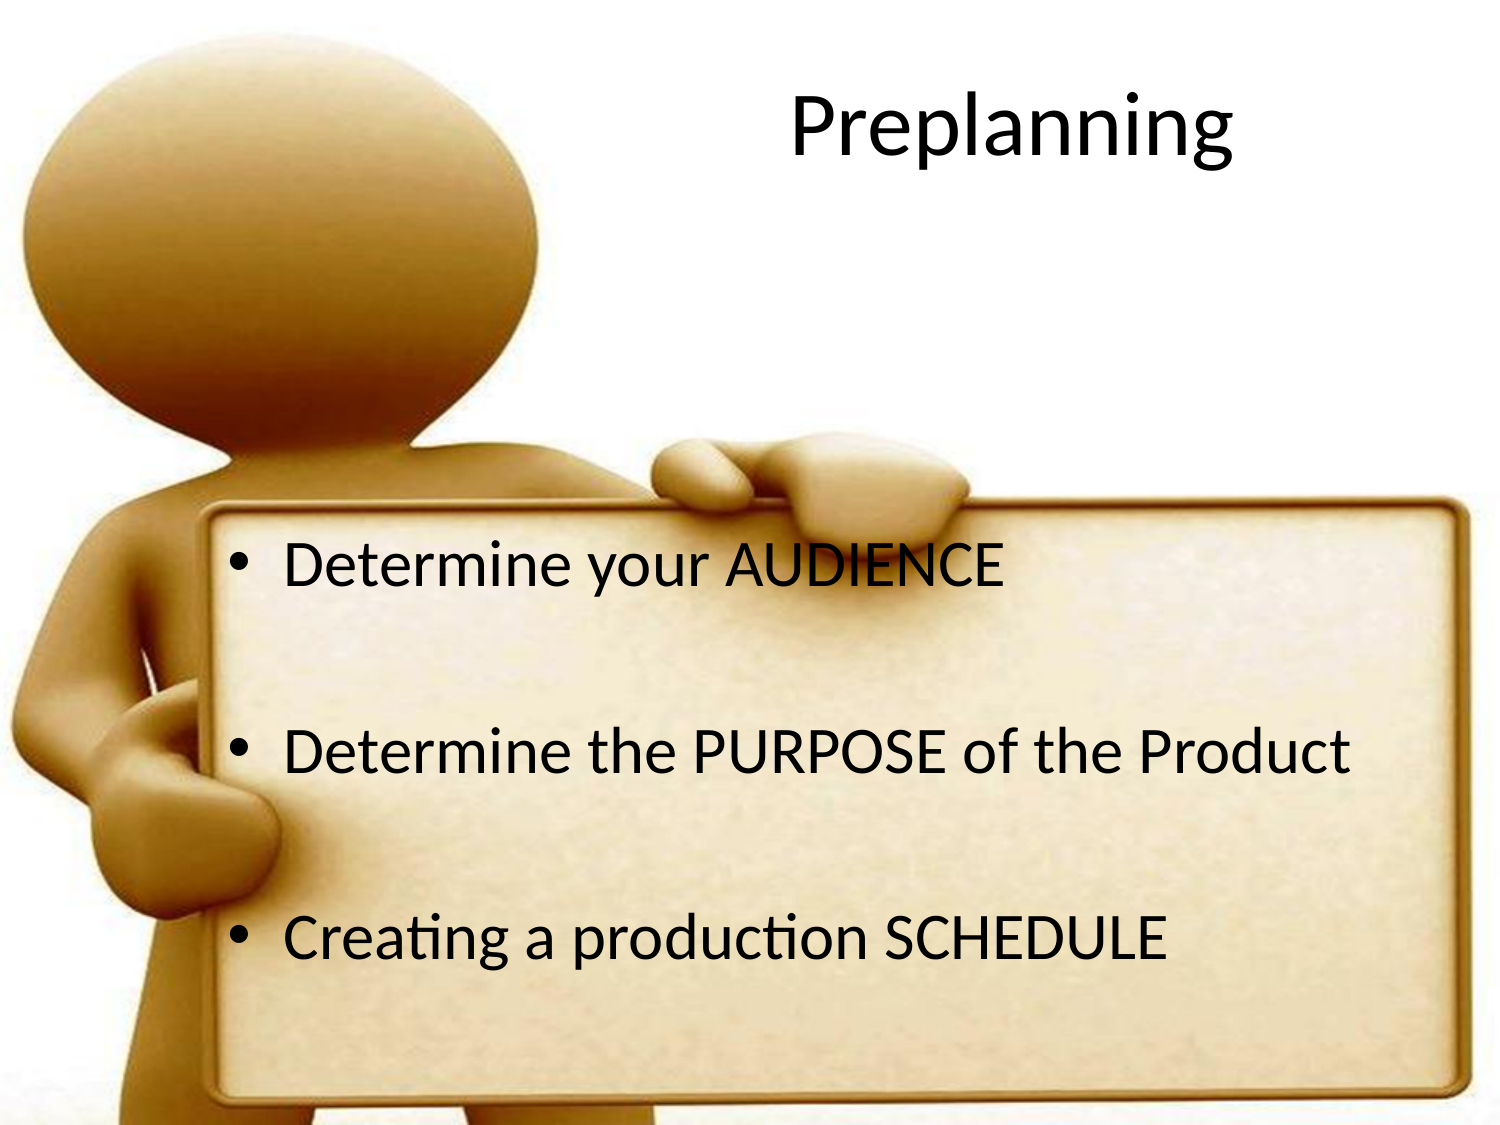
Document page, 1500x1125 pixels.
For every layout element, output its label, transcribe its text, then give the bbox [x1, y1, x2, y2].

list Determine your AUDIENCE Determine the PURPOSE of the Product Creating a production SCHEDULE [212, 512, 1450, 1100]
picture [0, 0, 1500, 1125]
title Preplanning [525, 24, 1500, 213]
